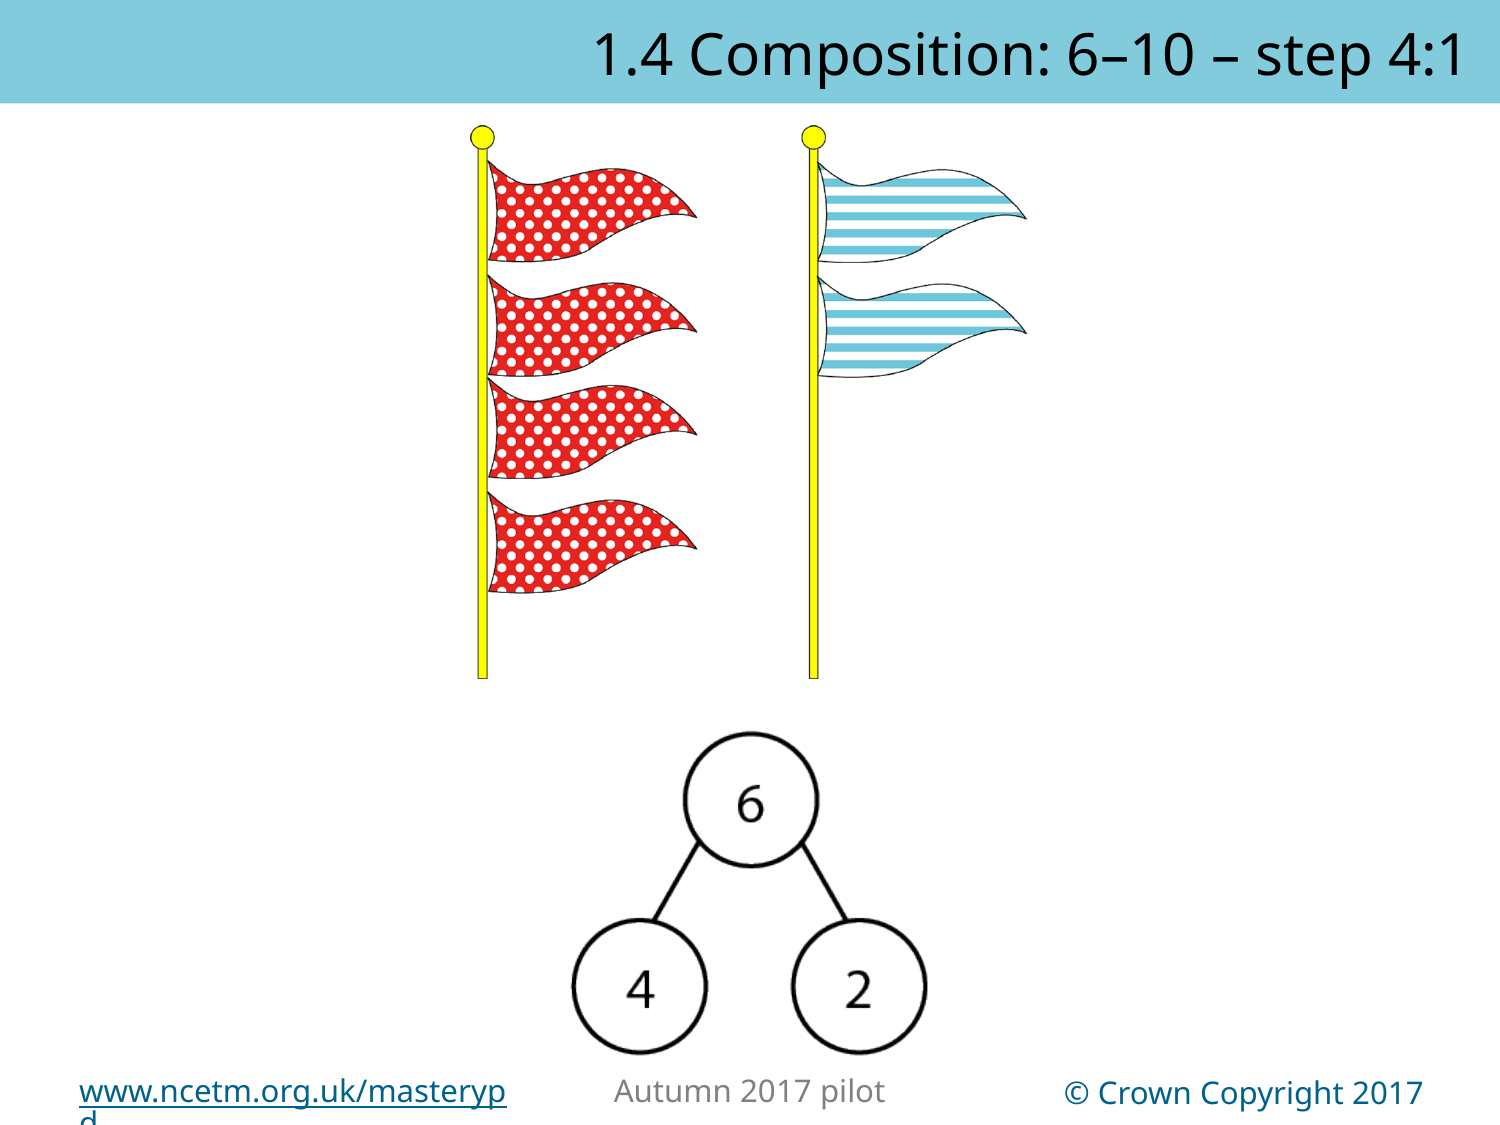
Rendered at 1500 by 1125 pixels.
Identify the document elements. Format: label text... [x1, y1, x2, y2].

list 1.4 Composition: 6–10 – step 4:1 [0, 0, 1500, 104]
picture [98, 711, 1402, 1083]
picture [470, 125, 1030, 679]
